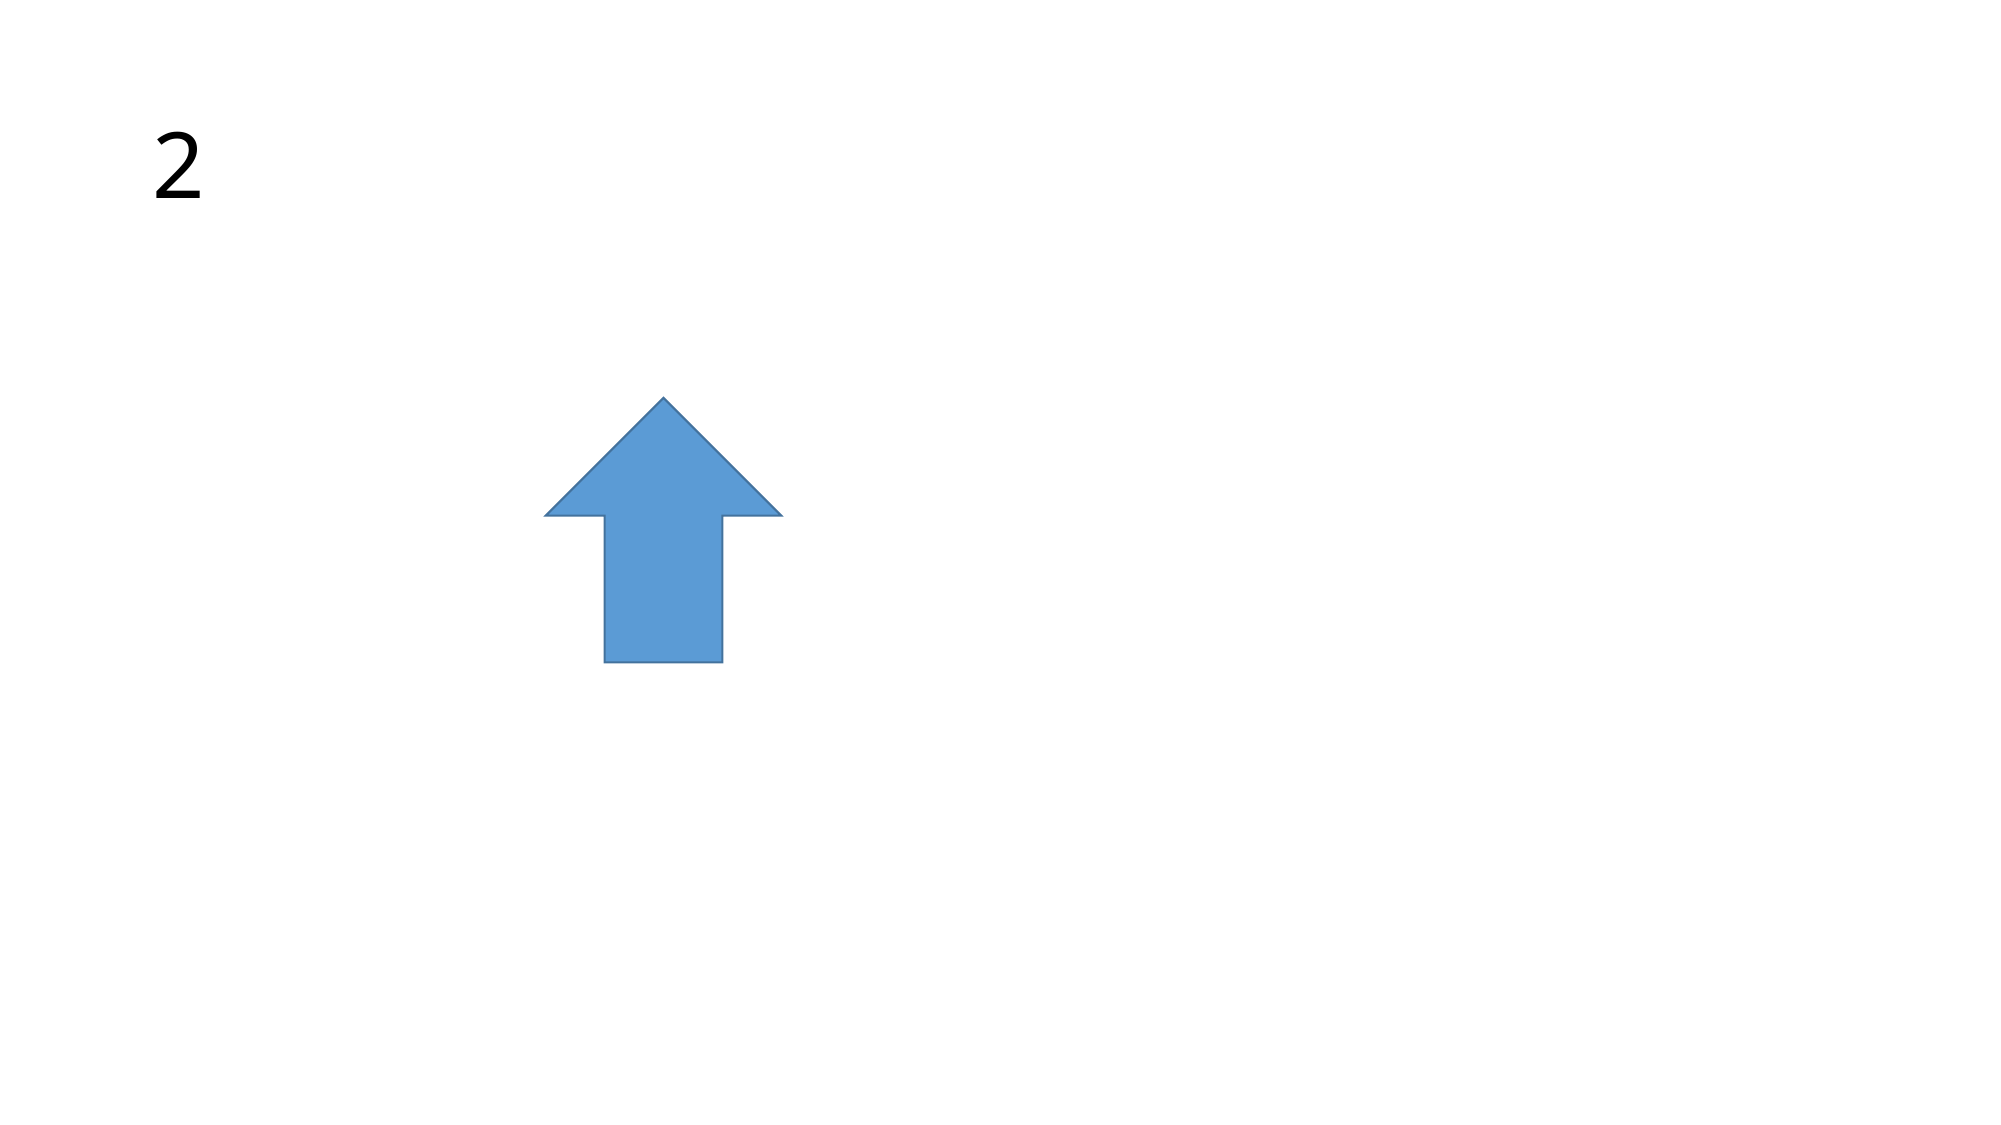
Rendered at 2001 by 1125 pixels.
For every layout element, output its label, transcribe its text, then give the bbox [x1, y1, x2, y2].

text_box [543, 396, 784, 664]
title 2 [137, 59, 1863, 278]
